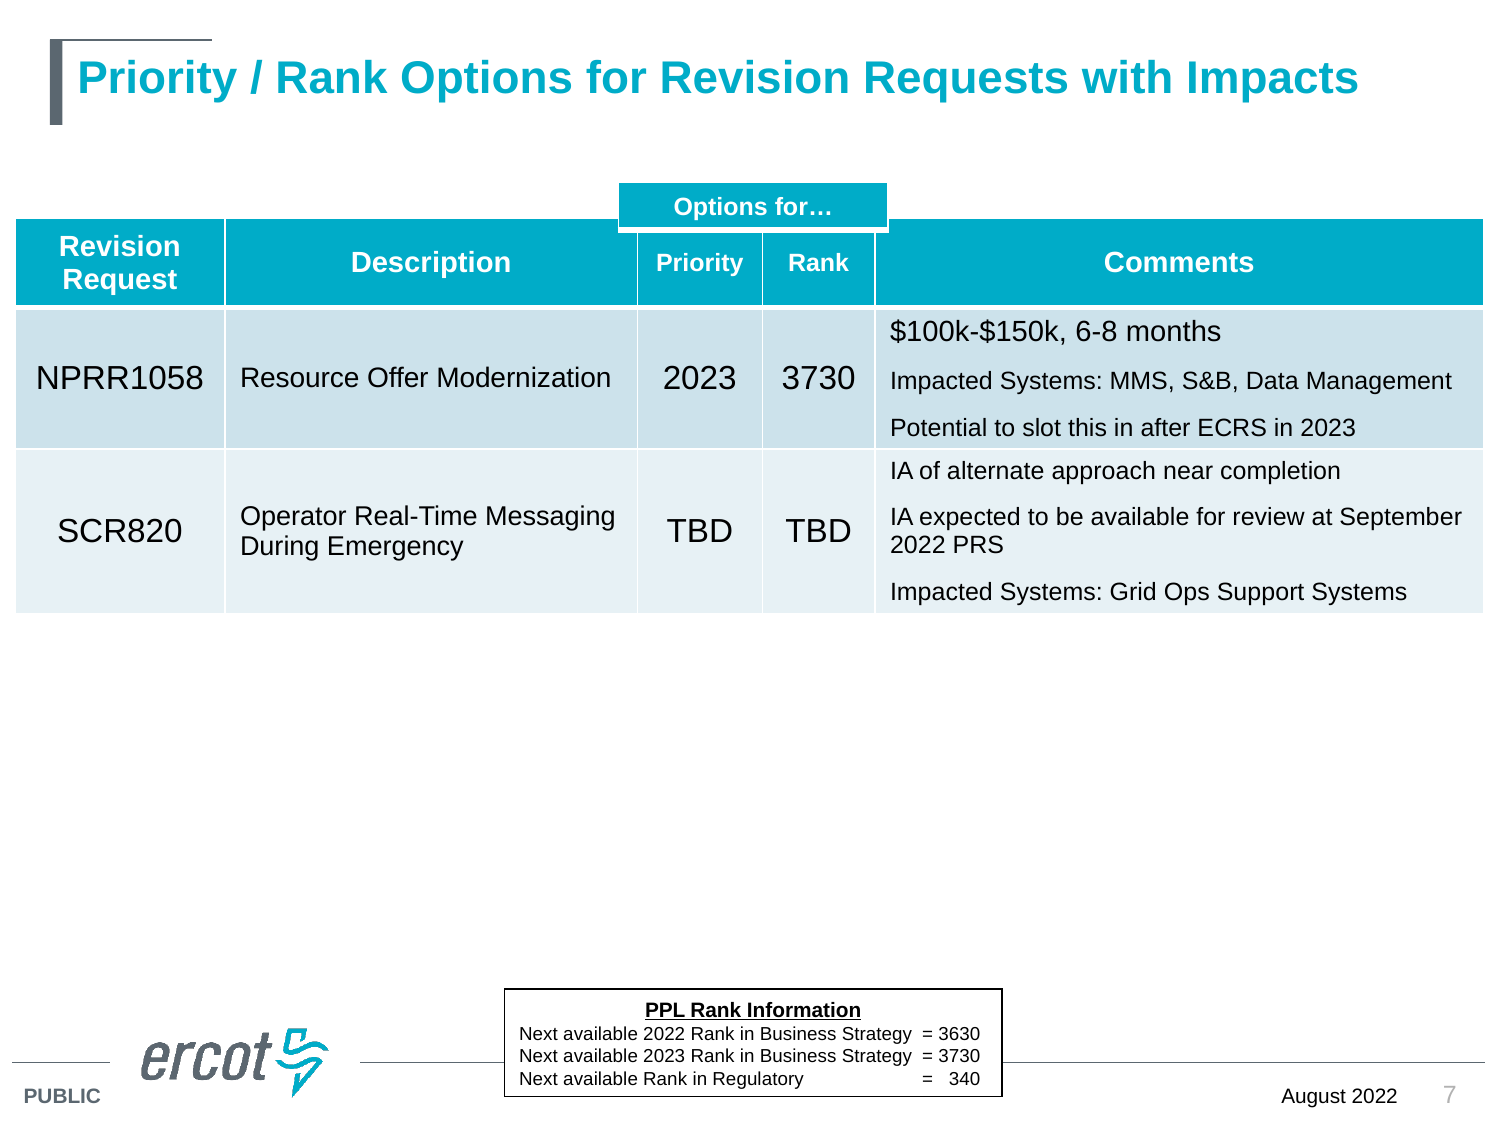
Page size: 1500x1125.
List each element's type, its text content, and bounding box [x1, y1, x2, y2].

table_header Priority [638, 233, 762, 305]
table_cell TBD [763, 450, 874, 613]
table_cell NPRR1058 [16, 310, 224, 448]
table_cell Resource Offer Modernization [226, 310, 637, 448]
picture [137, 1024, 332, 1100]
table_cell Operator Real-Time Messaging During Emergency [226, 450, 637, 613]
table_cell 2023 [638, 310, 762, 448]
text_box PPL Rank Information Next available 2022 Rank in Business Strategy = 3630 Next available 2023 Rank in Business Strategy = 3730 Next available Rank in Regulatory = 340 [504, 989, 1003, 1097]
table_header Description [226, 219, 637, 305]
table_cell SCR820 [16, 450, 224, 613]
slide_number 7 [1412, 1076, 1488, 1112]
table_cell IA of alternate approach near completion IA expected to be available for review at September 2022 PRS Impacted Systems: Grid Ops Support Systems [876, 450, 1483, 613]
table_header Options for… [619, 183, 887, 227]
table_header Comments [876, 219, 1483, 305]
table_cell $100k-$150k, 6-8 months Impacted Systems: MMS, S&B, Data Management Potential to slot this in after ECRS in 2023 [876, 310, 1483, 448]
table_cell TBD [638, 450, 762, 613]
table_cell 3730 [763, 310, 874, 448]
title Priority / Rank Options for Revision Requests with Impacts [62, 39, 1413, 125]
table_header Revision Request [16, 219, 224, 305]
table_header Rank [763, 233, 874, 305]
